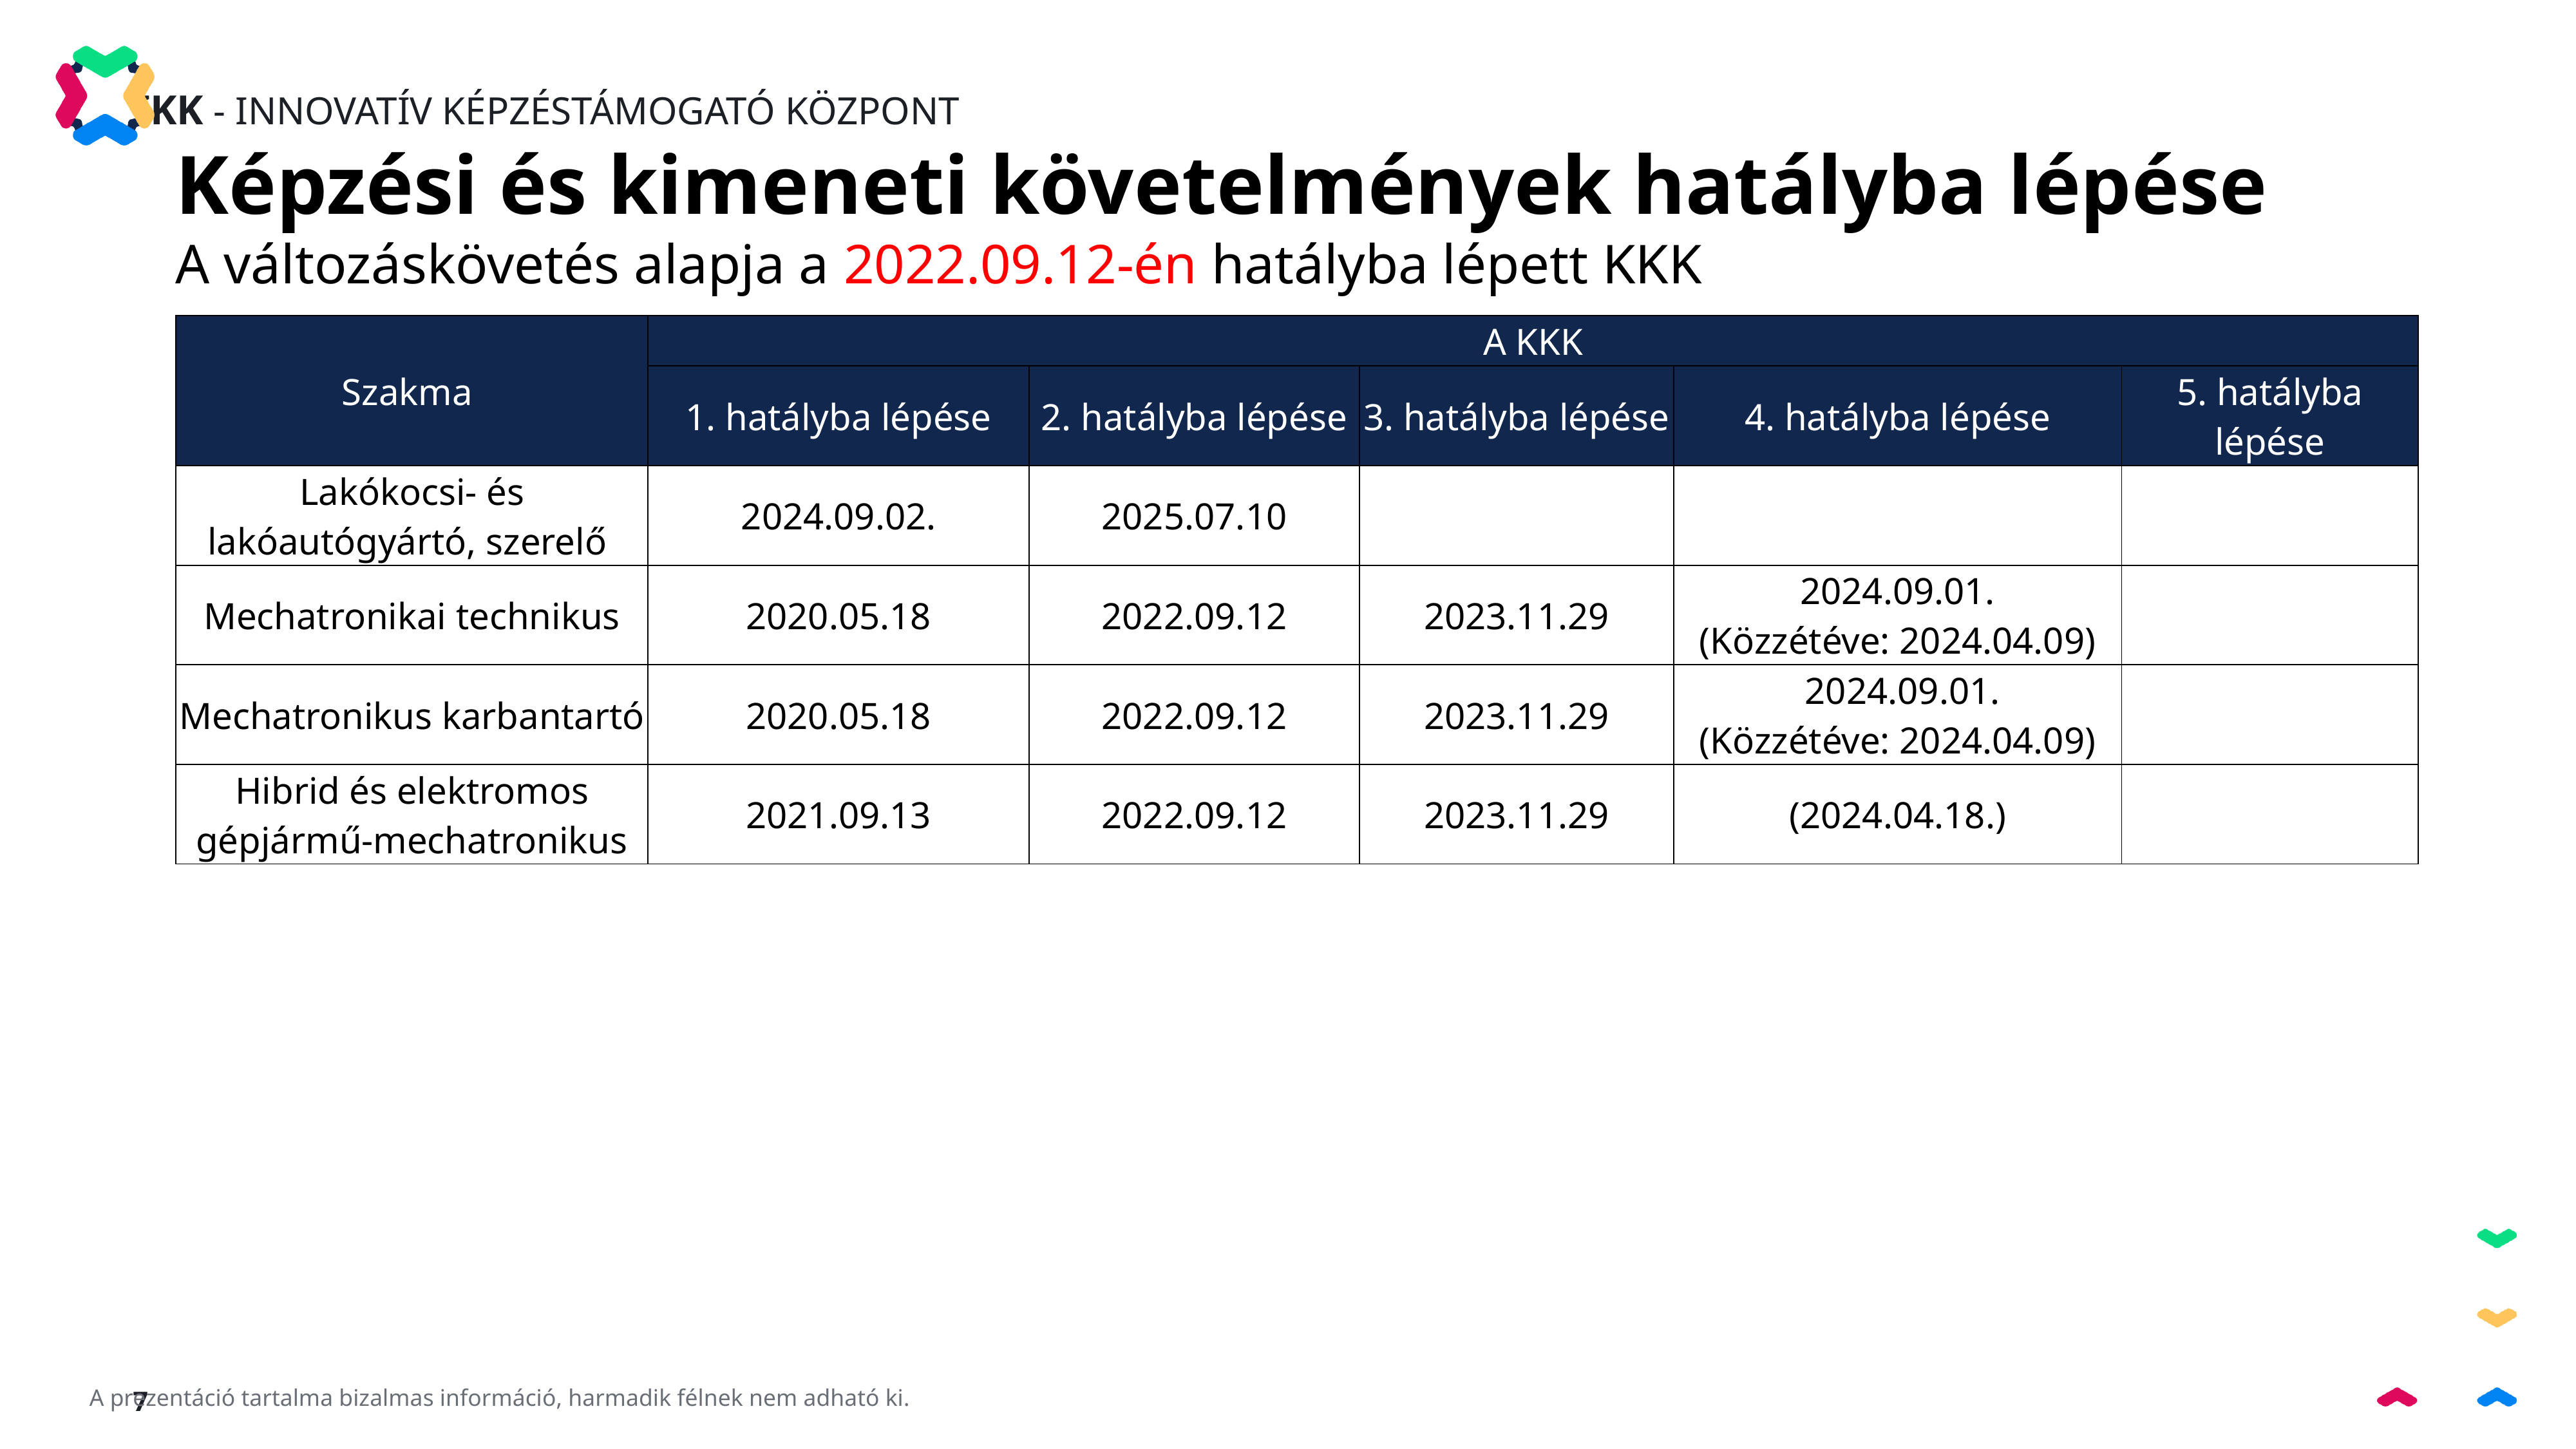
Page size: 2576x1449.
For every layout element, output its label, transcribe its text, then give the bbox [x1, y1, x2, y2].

table_header A KKK [649, 316, 2418, 365]
table_cell Mechatronikus karbantartó [176, 665, 647, 764]
table_cell [2122, 466, 2418, 565]
table_cell [2122, 566, 2418, 664]
table_cell 2024.09.02. [649, 466, 1028, 565]
table_cell Hibrid és elektromos gépjármű-mechatronikus [176, 765, 647, 864]
table_cell 2024.09.01. (Közzétéve: 2024.04.09) [1674, 566, 2121, 664]
table_cell [2122, 665, 2418, 764]
table_cell 2023.11.29 [1360, 665, 1673, 764]
table_cell 2023.11.29 [1360, 765, 1673, 864]
table_cell 2021.09.13 [649, 765, 1028, 864]
table_cell (2024.04.18.) [1674, 765, 2121, 864]
table_cell 2022.09.12 [1030, 765, 1359, 864]
table_cell [2122, 765, 2418, 864]
table_cell 2024.09.01. (Közzétéve: 2024.04.09) [1674, 665, 2121, 764]
table_cell 2023.11.29 [1360, 566, 1673, 664]
table_cell 2020.05.18 [649, 665, 1028, 764]
list Képzési és kimeneti követelmények hatályba lépése A változáskövetés alapja a 2022.09.12-én hatályba lépett KKK [175, 133, 2336, 316]
table_cell 2025.07.10 [1030, 466, 1359, 565]
table_cell 5. hatályba lépése [2122, 366, 2418, 465]
table_cell Lakókocsi- és lakóautógyártó, szerelő [176, 466, 647, 565]
table_cell Mechatronikai technikus [176, 566, 647, 664]
table_cell 2022.09.12 [1030, 566, 1359, 664]
table_cell 4. hatályba lépése [1674, 366, 2121, 465]
table_header Szakma [176, 316, 647, 465]
picture [2377, 1229, 2517, 1406]
table_cell 2. hatályba lépése [1030, 366, 1359, 465]
table_cell 1. hatályba lépése [649, 366, 1028, 465]
table_cell 2022.09.12 [1030, 665, 1359, 764]
table_cell [1360, 466, 1673, 565]
table_cell 2020.05.18 [649, 566, 1028, 664]
table_cell 3. hatályba lépése [1360, 366, 1673, 465]
picture [55, 46, 155, 146]
table_cell [1674, 466, 2121, 565]
